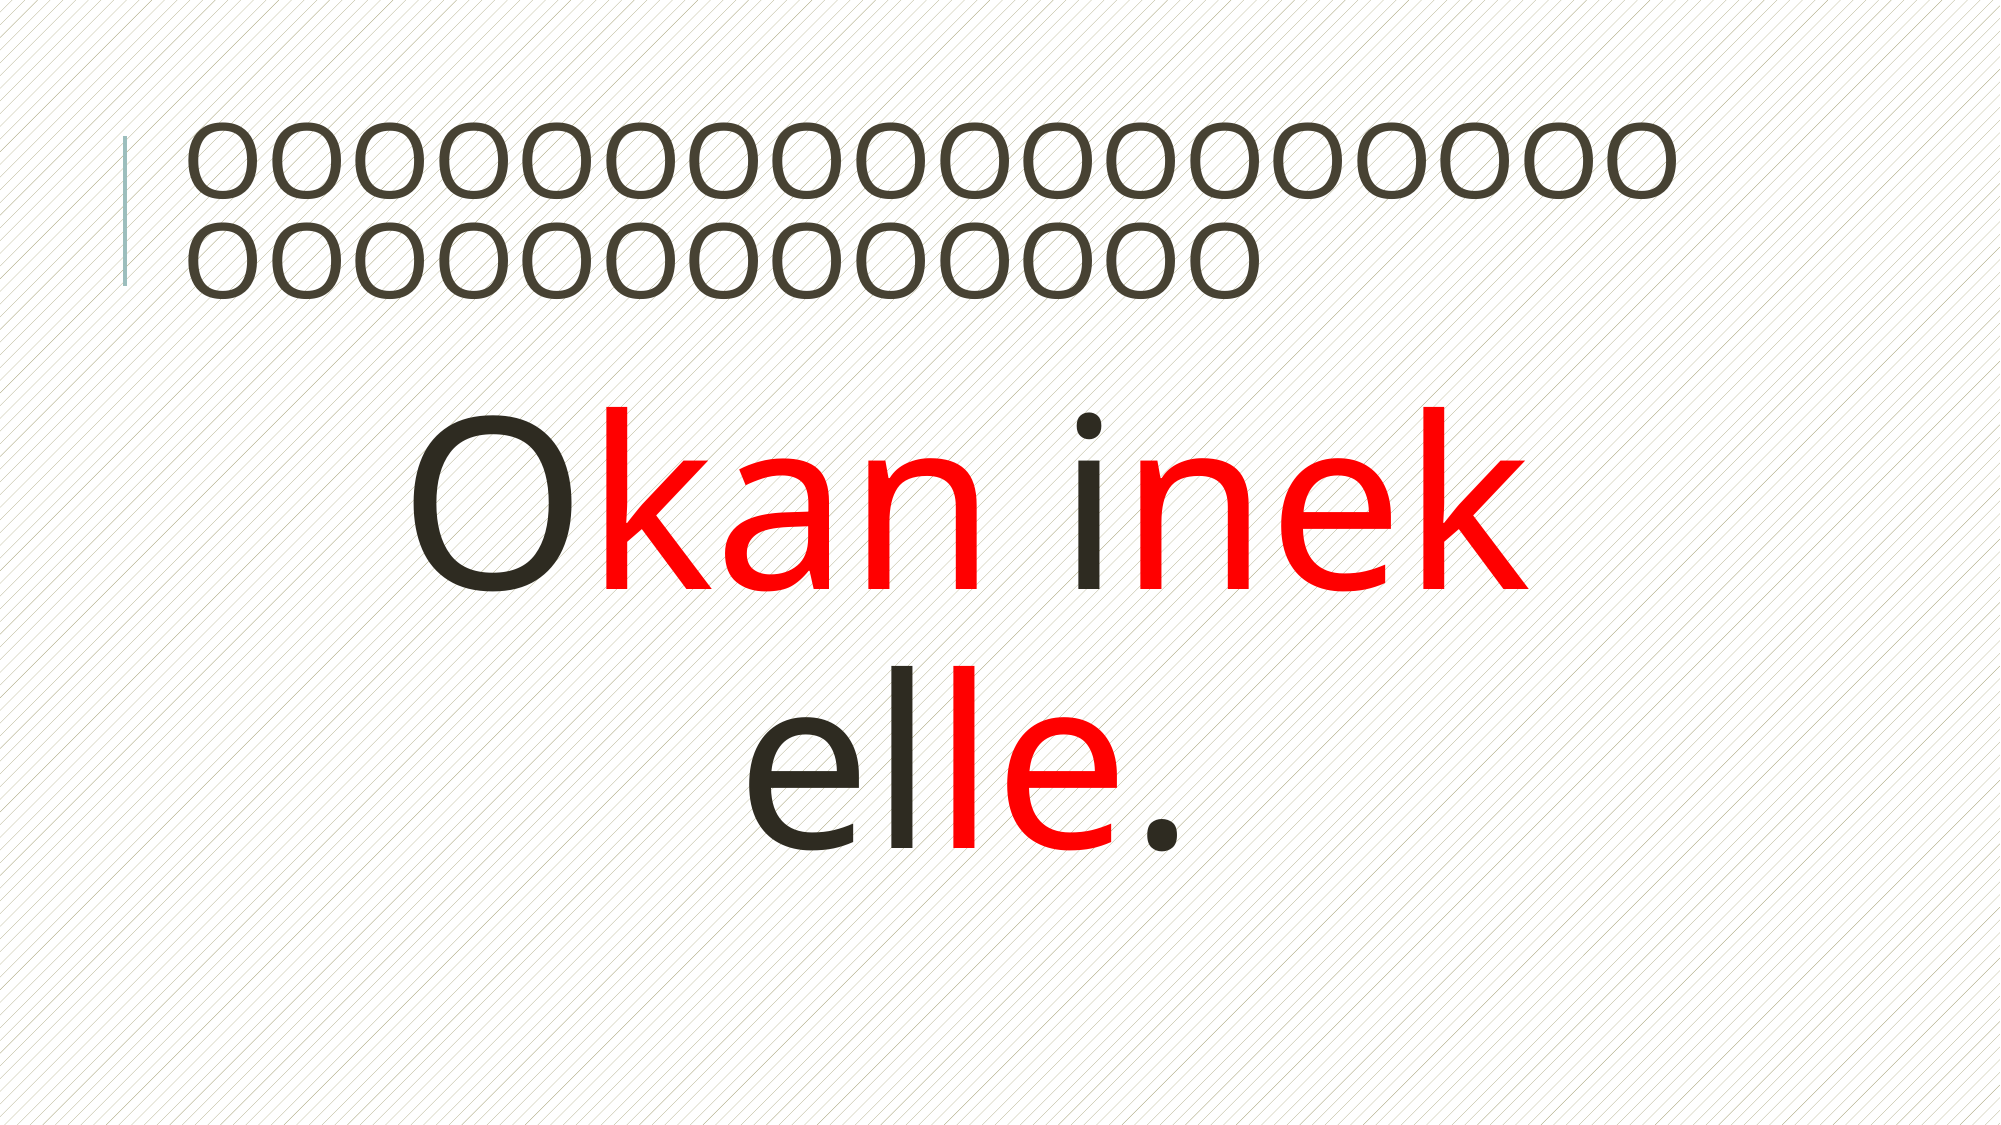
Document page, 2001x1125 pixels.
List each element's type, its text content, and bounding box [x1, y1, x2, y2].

list Okan inek elle. [168, 375, 1763, 1035]
title ooooooooooooooooooooooooooooooo [168, 96, 1763, 342]
